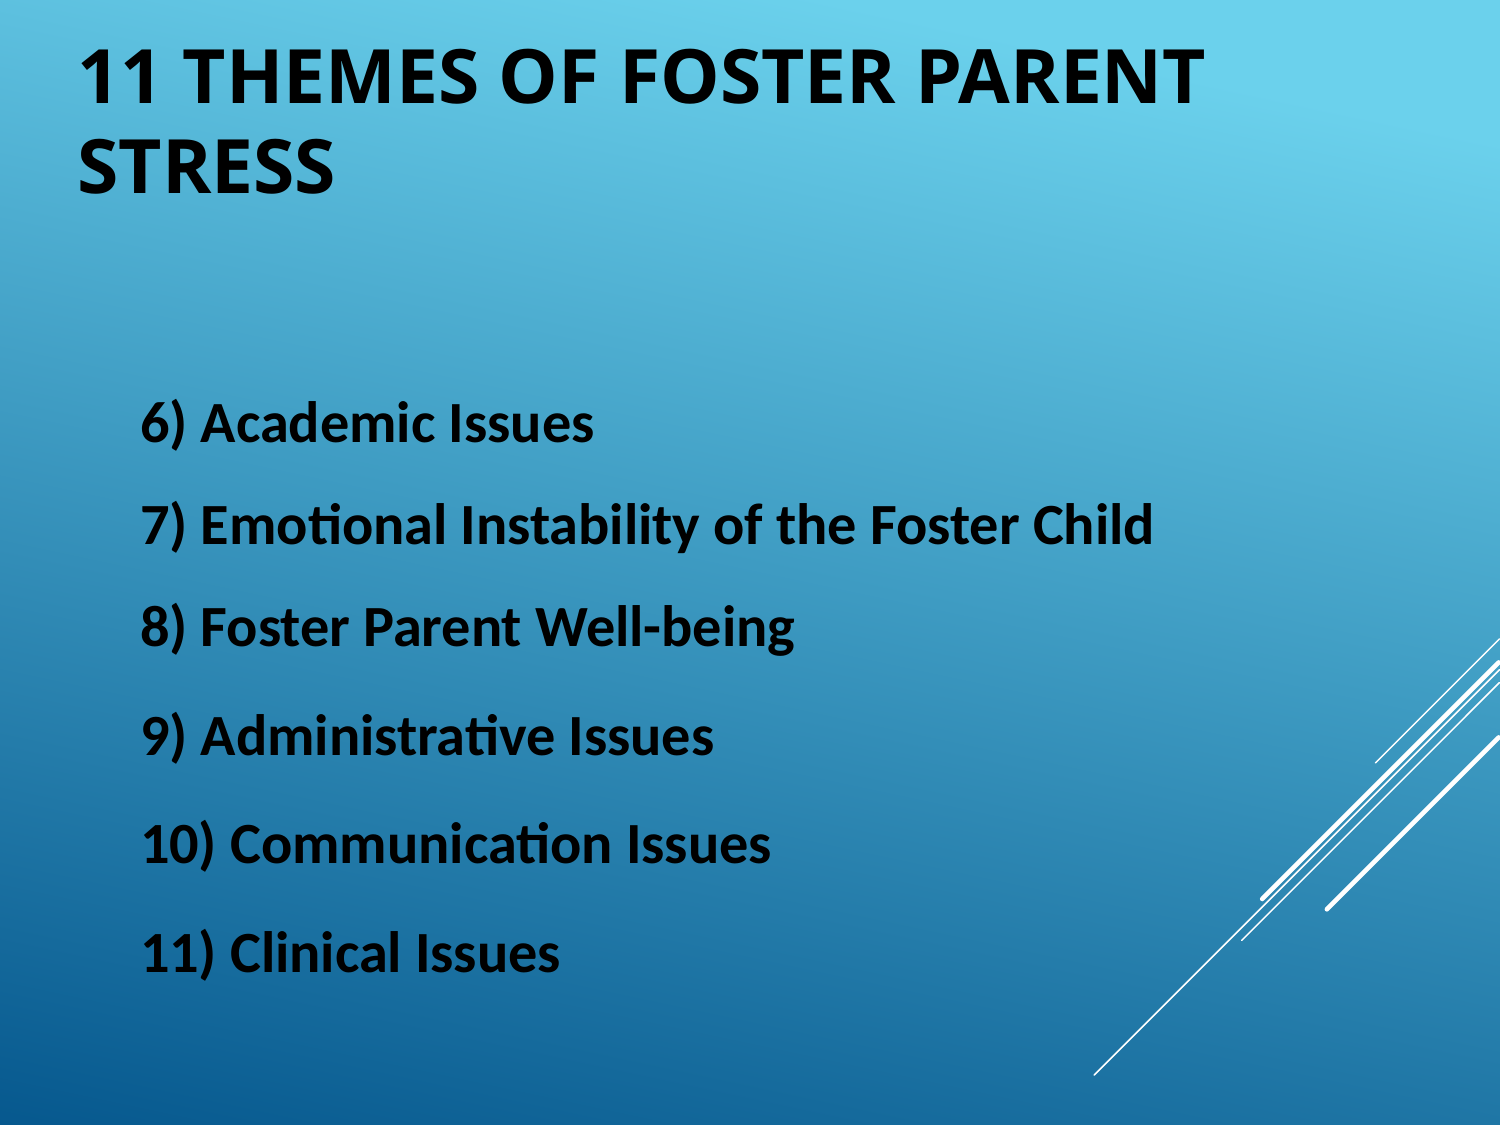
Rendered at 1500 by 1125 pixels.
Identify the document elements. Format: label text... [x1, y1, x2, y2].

title 11 Themes of Foster Parent Stress [62, 12, 1463, 225]
list 6) Academic Issues 7) Emotional Instability of the Foster Child 8) Foster Parent Well-being 9) Administrative Issues 10) Communication Issues 11) Clinical Issues [125, 275, 1350, 1125]
